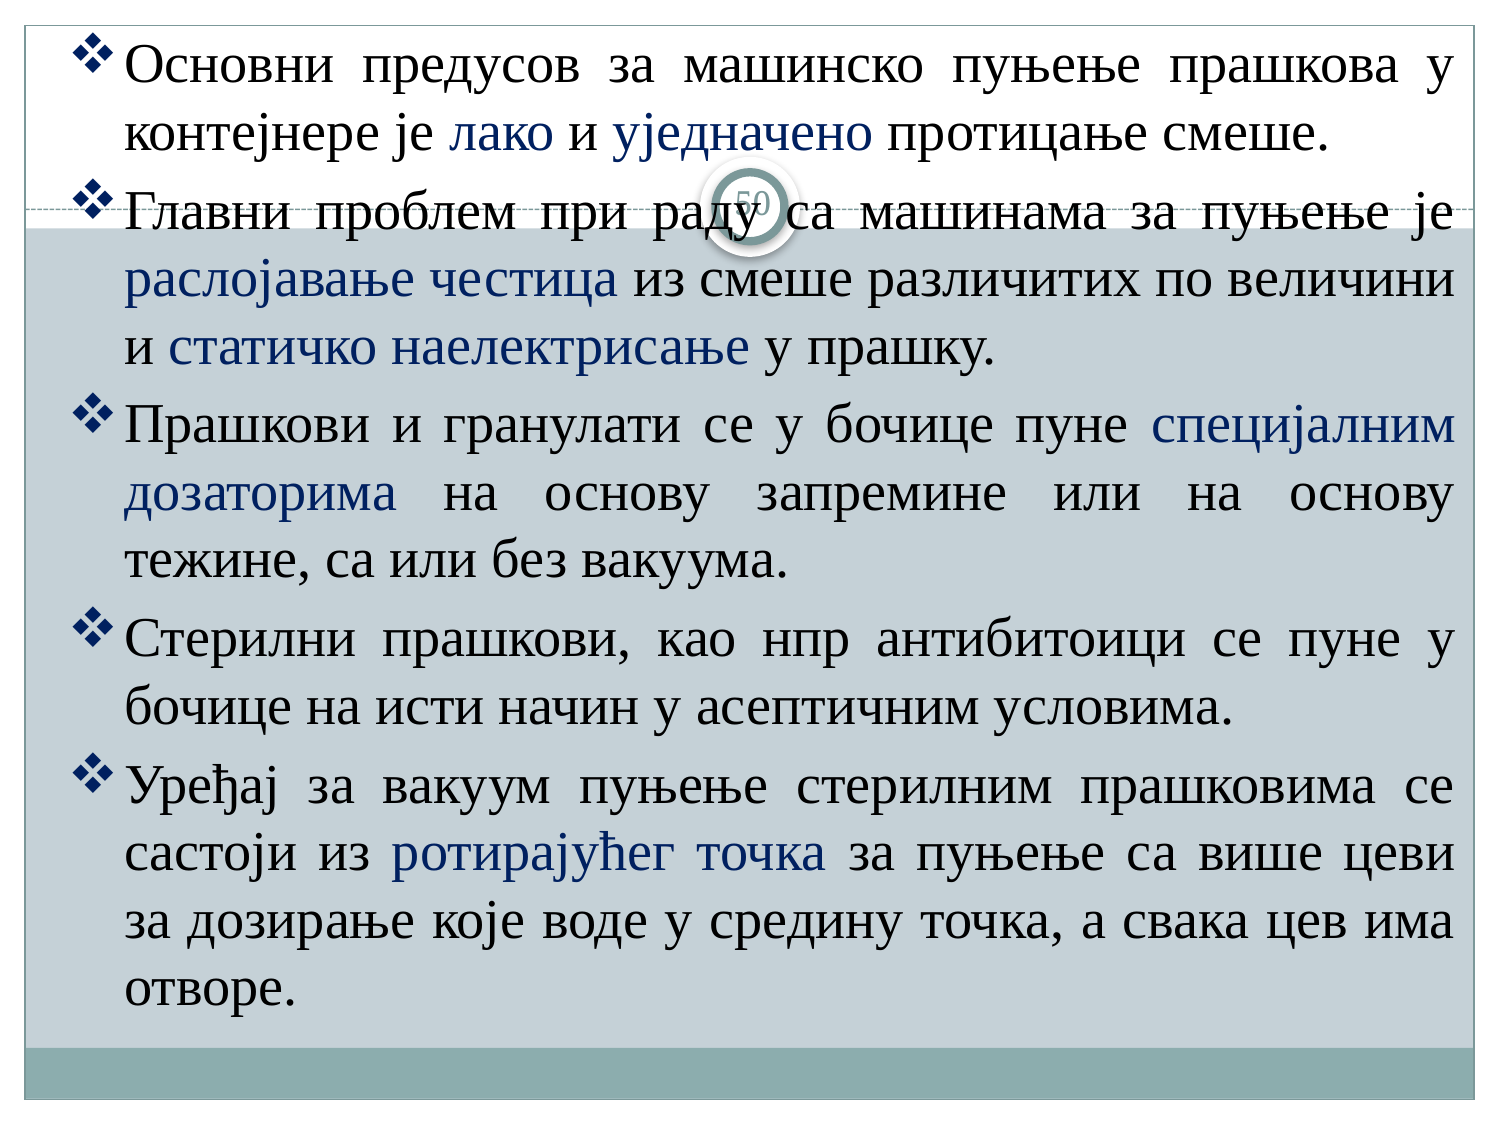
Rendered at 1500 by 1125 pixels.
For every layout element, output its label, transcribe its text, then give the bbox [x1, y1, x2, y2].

text_box [1471, 54, 1500, 1060]
text_box Основни предусов за машинско пуњење прашкова у контејнере је лако и уједначено протицање смеше. Главни проблем при раду са машинама за пуњење је раслојавање честица из смеше различитих по величини и статичко наелектрисање у прашку. Прашкови и гранулати се у бочице пуне специјалним дозаторима на основу запремине или на основу тежине, са или без вакуума. Стерилни прашкови, као нпр антибитоици се пуне у бочице на исти начин у асептичним условима. Уређај за вакуум пуњење стерилним прашковима се састоји из ротирајућег точка за пуњење са више цеви за дозирање које воде у средину точка, а свака цев има отворе. [53, 19, 1471, 1103]
slide_number 50 [715, 168, 791, 241]
